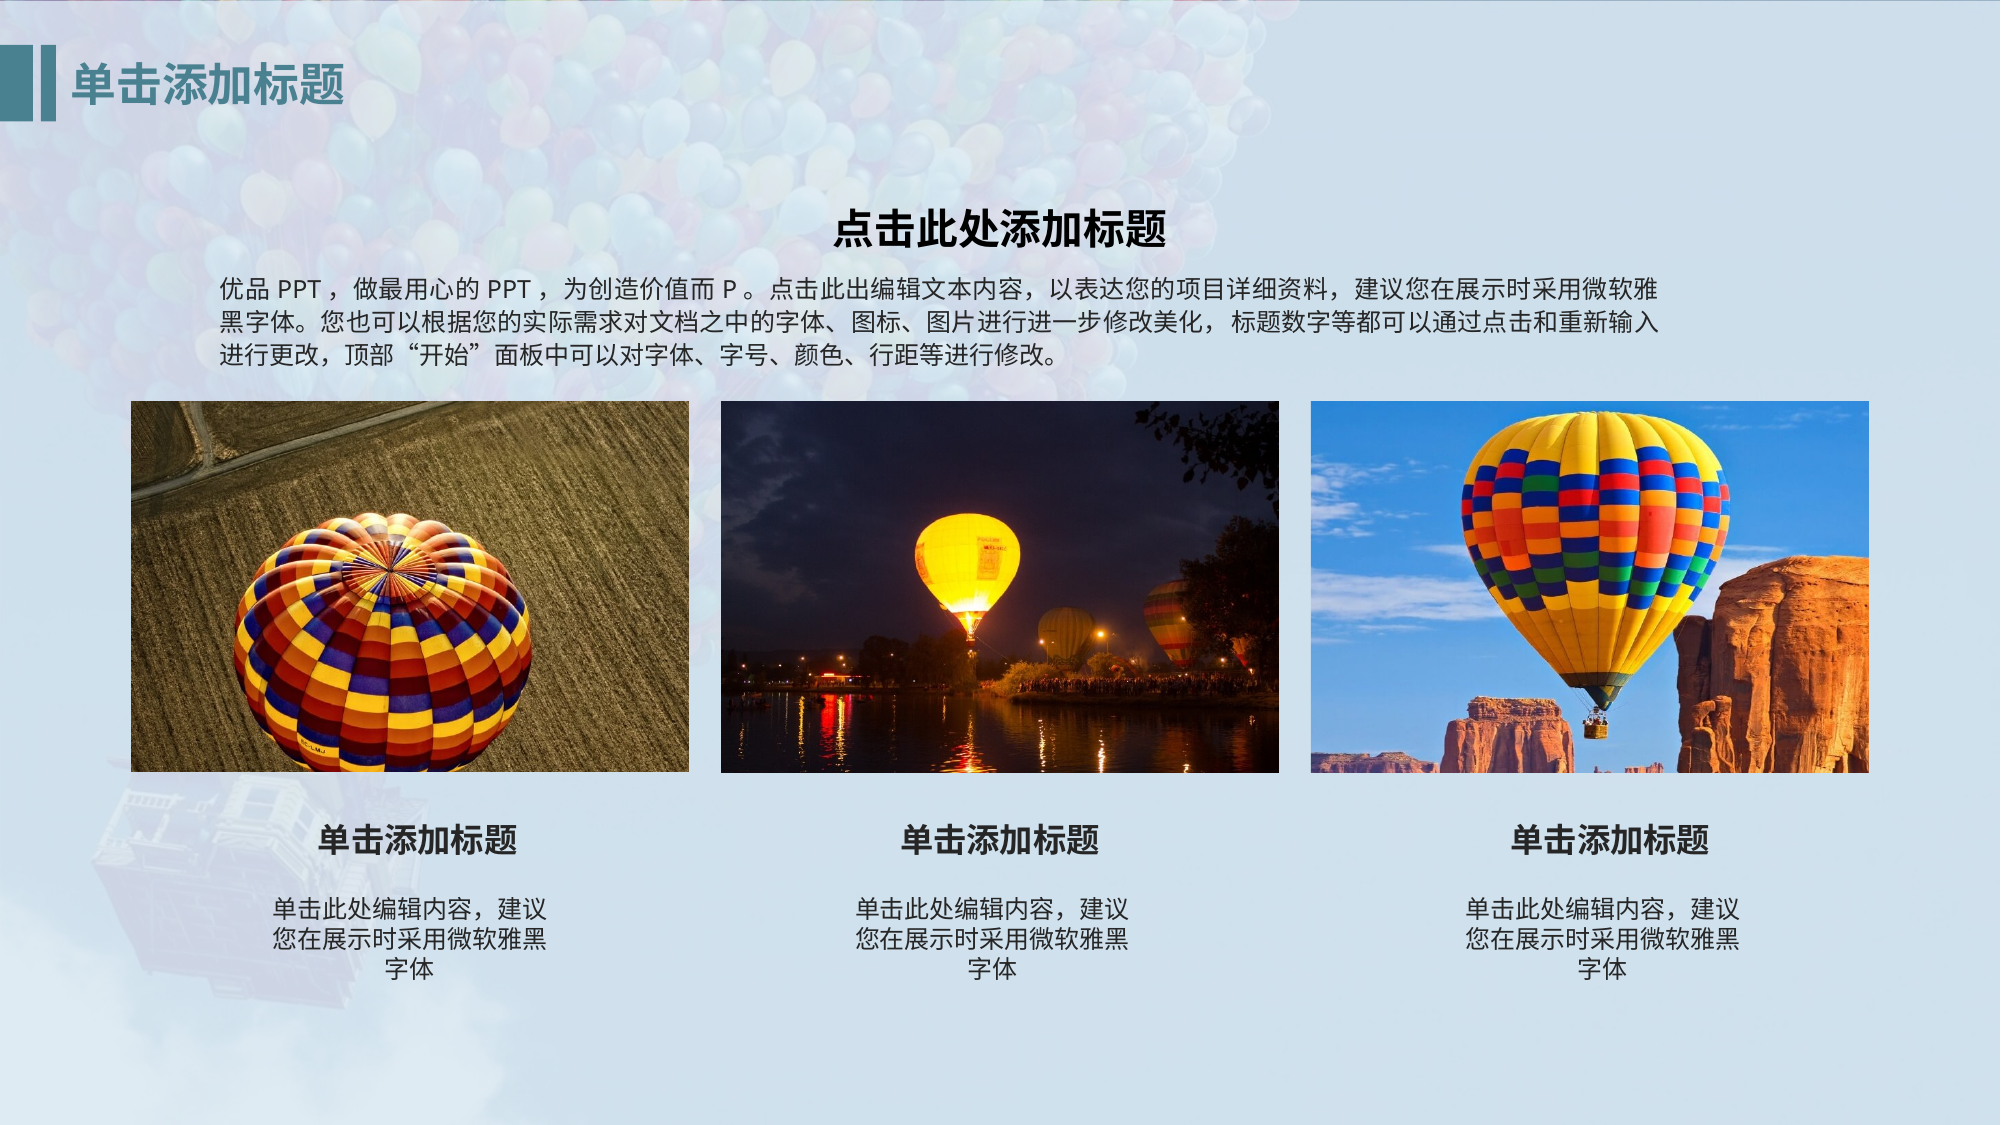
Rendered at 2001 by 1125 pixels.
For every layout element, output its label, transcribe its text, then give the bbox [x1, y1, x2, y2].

picture [1310, 401, 1869, 773]
text_box 单击此处编辑内容，建议您在展示时采用微软雅黑字体 [1454, 894, 1767, 983]
text_box 单击此处编辑内容，建议您在展示时采用微软雅黑字体 [843, 894, 1156, 983]
text_box 单击添加标题 [1481, 811, 1739, 867]
picture [131, 401, 689, 772]
text_box 单击此处编辑内容，建议您在展示时采用微软雅黑字体 [261, 894, 574, 983]
picture [720, 401, 1279, 773]
text_box 优品PPT，做最用心的PPT，为创造价值而P。点击此出编辑文本内容，以表达您的项目详细资料，建议您在展示时采用微软雅黑字体。您也可以根据您的实际需求对文档之中的字体、图标、图片进行进一步修改美化，标题数字等都可以通过点击和重新输入进行更改，顶部“开始”面板中可以对字体、字号、颜色、行距等进行修改。 [205, 263, 1675, 378]
text_box 单击添加标题 [871, 811, 1129, 867]
text_box 单击添加标题 [55, 47, 460, 118]
text_box 点击此处添加标题 [630, 195, 1370, 261]
text_box 单击添加标题 [289, 811, 546, 867]
